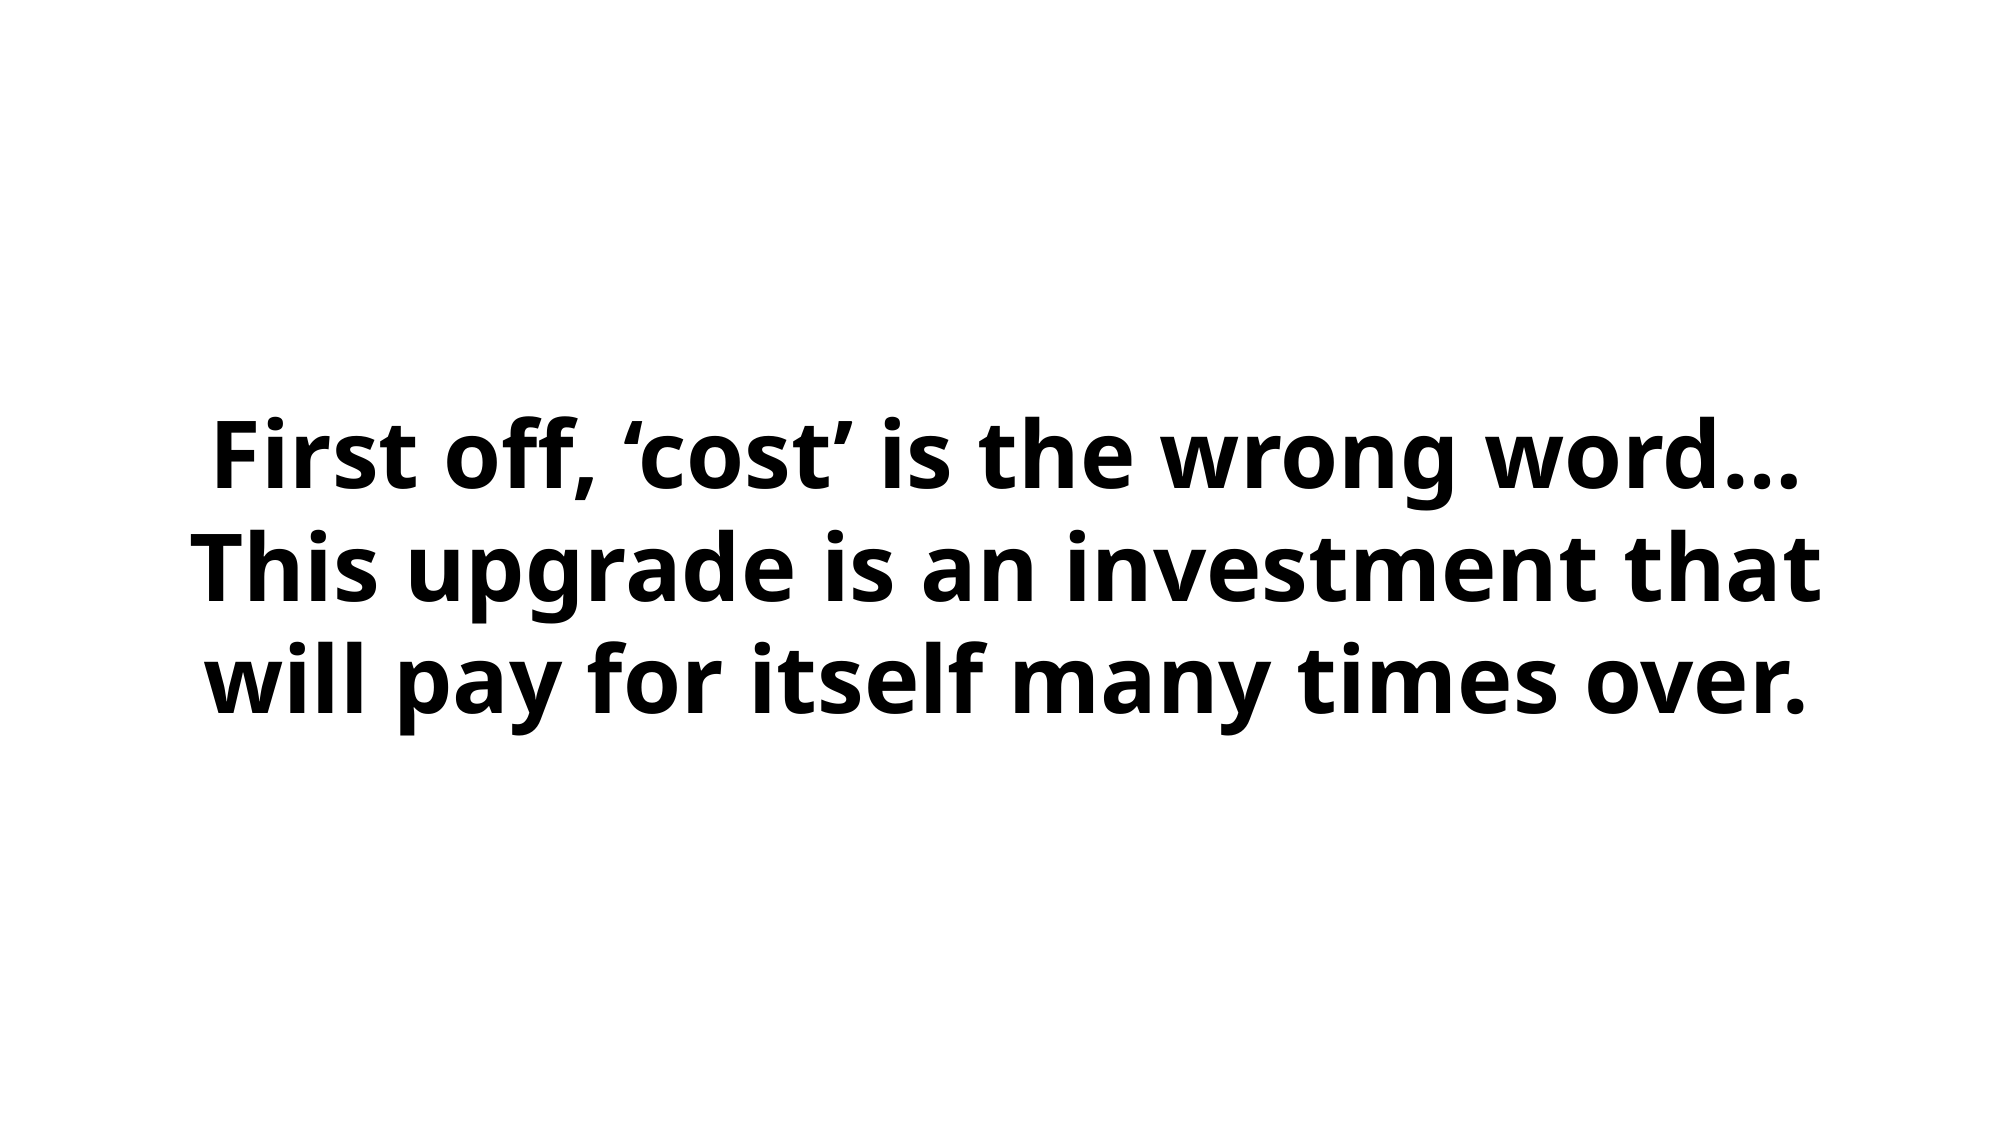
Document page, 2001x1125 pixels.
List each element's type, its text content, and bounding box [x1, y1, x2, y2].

text_box First off, ‘cost’ is the wrong word… This upgrade is an investment that will pay for itself many times over. [162, 387, 1850, 740]
